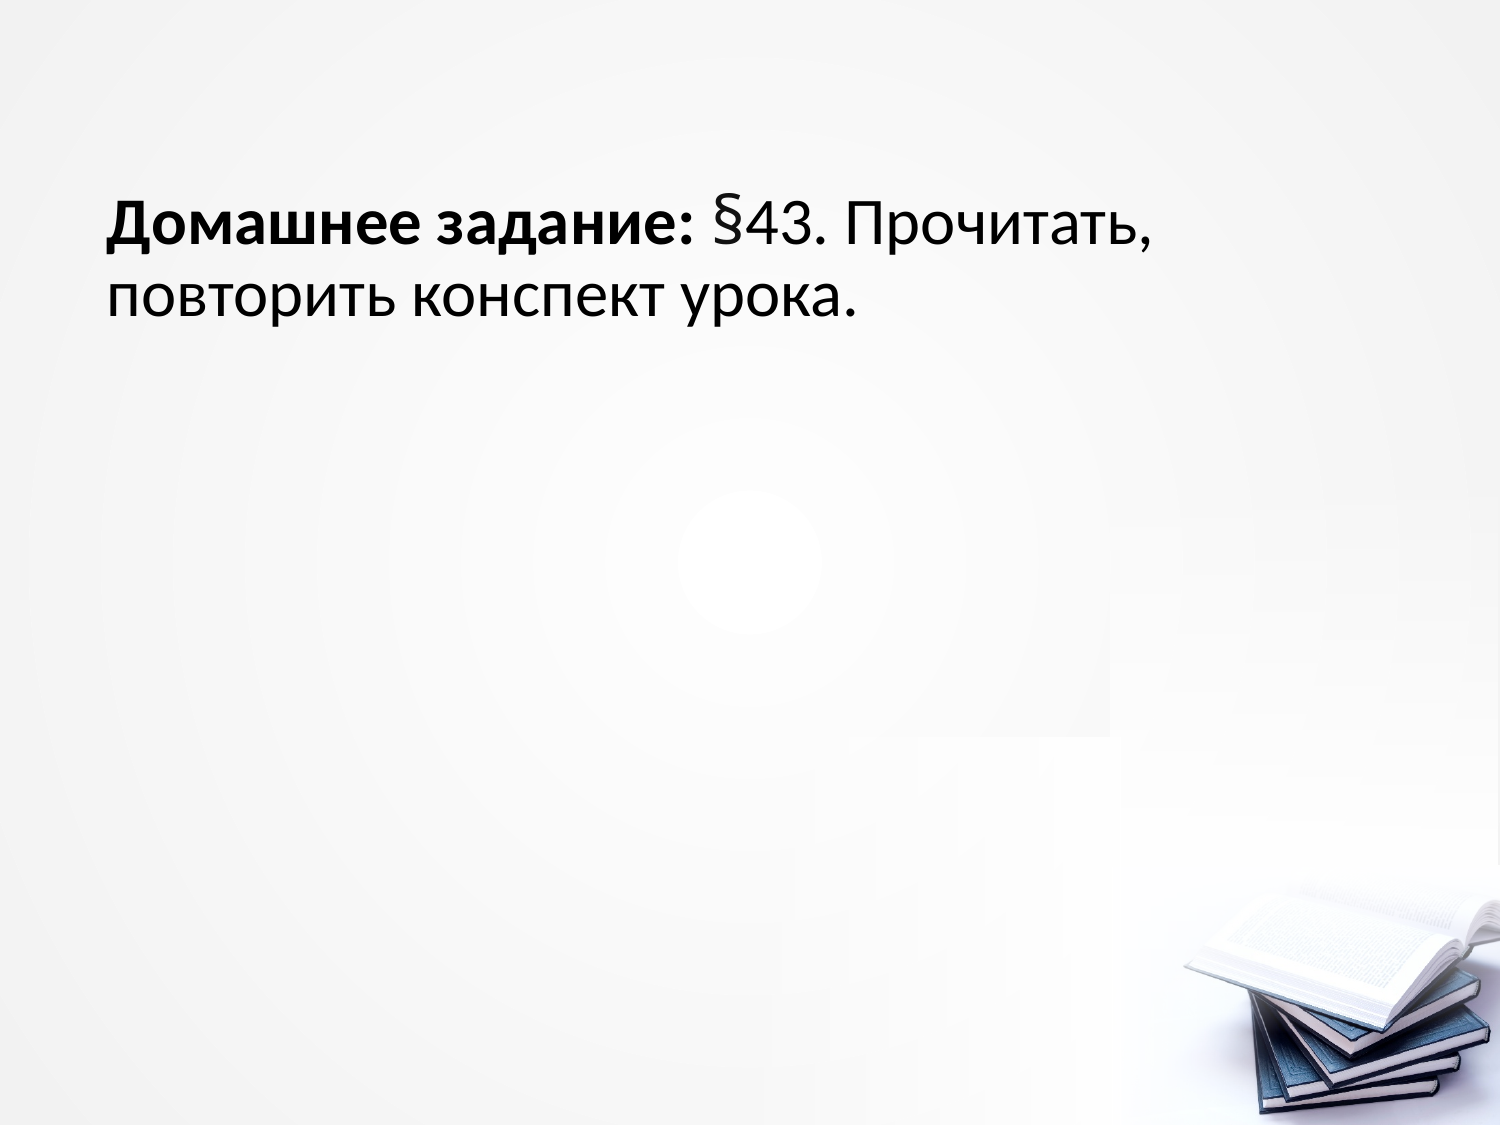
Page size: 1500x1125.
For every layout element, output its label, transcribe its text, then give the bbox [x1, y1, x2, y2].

picture [1267, 1020, 1500, 1125]
list Домашнее задание: §43. Прочитать, повторить конспект урока. [91, 179, 1388, 953]
